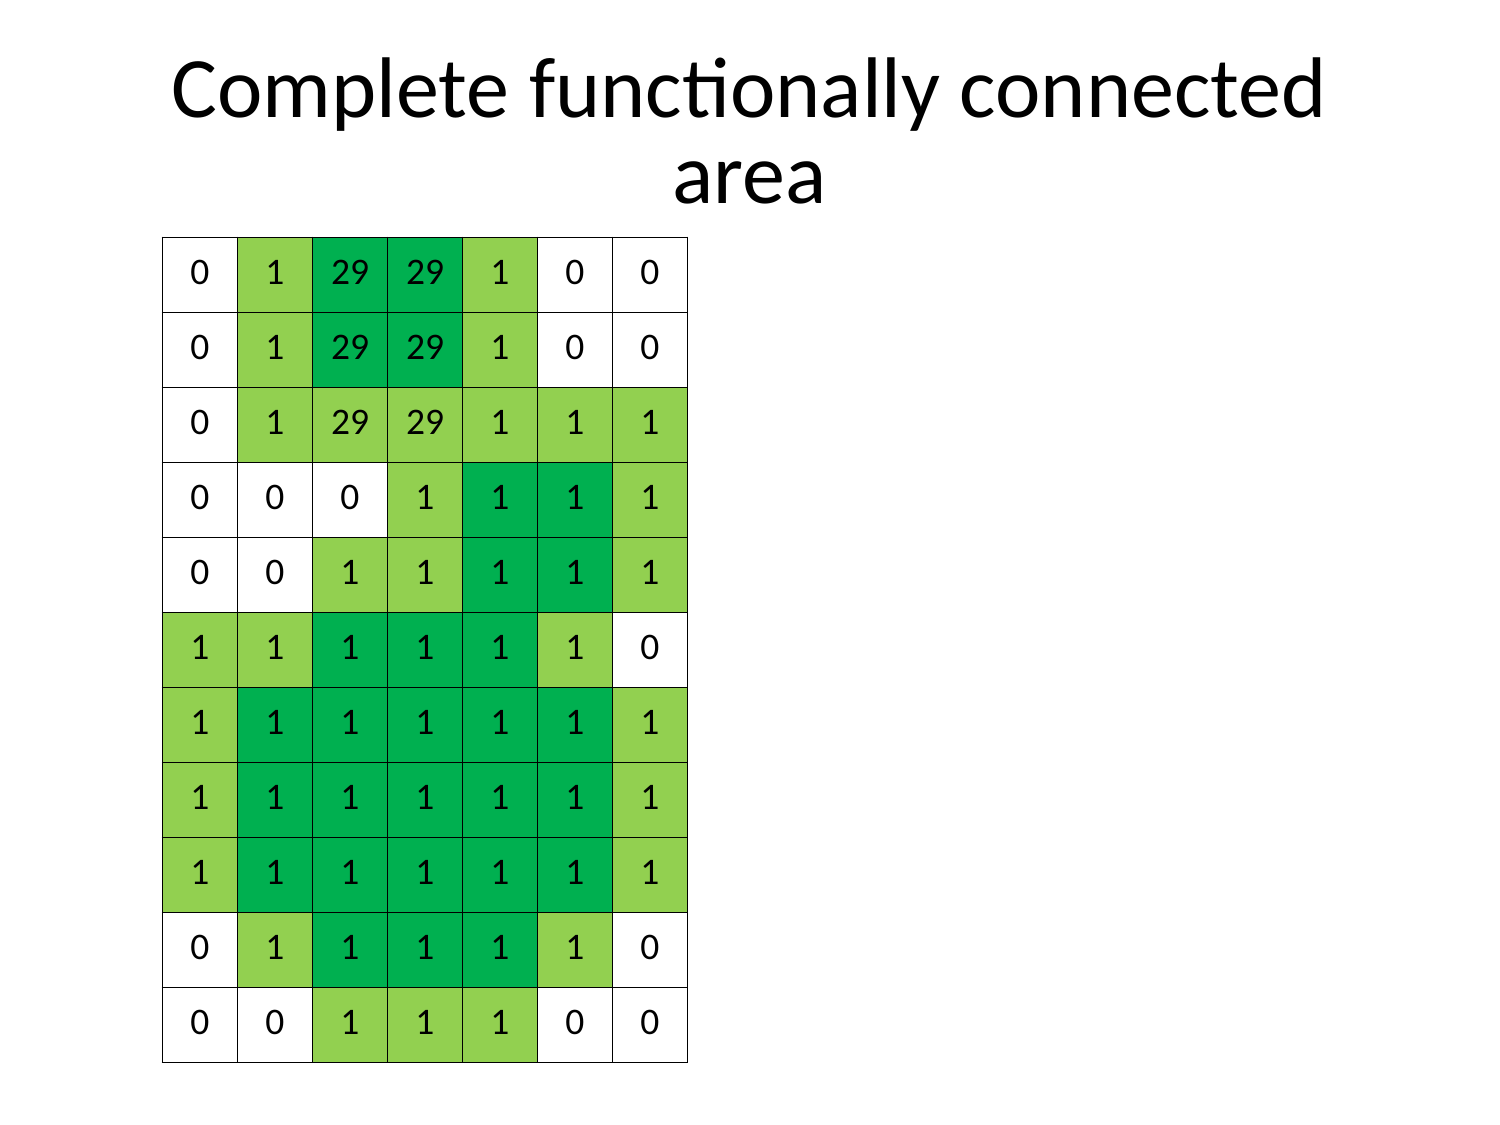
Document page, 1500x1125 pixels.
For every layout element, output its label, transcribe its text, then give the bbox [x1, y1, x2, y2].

table_cell 0 [163, 463, 237, 537]
table_cell 1 [238, 613, 312, 687]
text_box Complete functionally connected area [74, 45, 1425, 233]
table_cell 1 [538, 388, 612, 462]
table_header 0 [163, 238, 237, 312]
table_cell 1 [388, 913, 462, 987]
table_cell 0 [238, 988, 312, 1062]
table_cell 1 [538, 763, 612, 837]
table_header 0 [613, 238, 687, 312]
table_cell 1 [538, 838, 612, 912]
table_cell 1 [538, 913, 612, 987]
table_cell 1 [463, 688, 537, 762]
table_cell 1 [613, 688, 687, 762]
table_cell 29 [388, 313, 462, 387]
table_header 1 [238, 238, 312, 312]
table_cell 1 [613, 538, 687, 612]
table_cell 0 [613, 313, 687, 387]
table_cell 1 [238, 688, 312, 762]
table_cell 1 [388, 538, 462, 612]
table_cell 1 [538, 613, 612, 687]
table_cell 1 [313, 538, 387, 612]
table_cell 1 [238, 913, 312, 987]
table_cell 29 [313, 388, 387, 462]
table_header 29 [388, 238, 462, 312]
table_cell 1 [313, 613, 387, 687]
table_cell 1 [538, 463, 612, 537]
table_cell 1 [313, 988, 387, 1062]
table_cell 1 [313, 838, 387, 912]
table_cell 1 [613, 388, 687, 462]
table_cell 1 [163, 688, 237, 762]
table_cell 0 [163, 913, 237, 987]
table_cell 1 [163, 838, 237, 912]
table_cell 0 [163, 538, 237, 612]
table_cell 1 [388, 463, 462, 537]
table_cell 1 [388, 838, 462, 912]
table_header 0 [538, 238, 612, 312]
table_cell 1 [463, 313, 537, 387]
table_cell 0 [163, 313, 237, 387]
table_cell 0 [163, 988, 237, 1062]
table_cell 0 [538, 988, 612, 1062]
table_cell 1 [463, 838, 537, 912]
table_cell 1 [538, 688, 612, 762]
table_cell 1 [313, 763, 387, 837]
table_cell 1 [613, 463, 687, 537]
table_cell 0 [313, 463, 387, 537]
table_cell 1 [613, 838, 687, 912]
table_cell 1 [388, 763, 462, 837]
table_header 1 [463, 238, 537, 312]
table_cell 1 [313, 688, 387, 762]
table_cell 1 [238, 313, 312, 387]
table_cell 1 [463, 763, 537, 837]
table_cell 29 [388, 388, 462, 462]
table_cell 1 [313, 913, 387, 987]
table_cell 1 [388, 988, 462, 1062]
table_cell 0 [163, 388, 237, 462]
table_header 29 [313, 238, 387, 312]
table_cell 29 [313, 313, 387, 387]
table_cell 1 [538, 538, 612, 612]
table_cell 0 [613, 988, 687, 1062]
table_cell 1 [463, 913, 537, 987]
table_cell 1 [238, 388, 312, 462]
table_cell 1 [388, 613, 462, 687]
table_cell 1 [163, 763, 237, 837]
table_cell 0 [238, 463, 312, 537]
table_cell 1 [238, 763, 312, 837]
table_cell 1 [463, 463, 537, 537]
table_cell 1 [613, 763, 687, 837]
table_cell 0 [538, 313, 612, 387]
table_cell 1 [388, 688, 462, 762]
table_cell 1 [463, 988, 537, 1062]
table_cell 1 [163, 613, 237, 687]
table_cell 1 [463, 538, 537, 612]
table_cell 1 [463, 613, 537, 687]
table_cell 1 [238, 838, 312, 912]
table_cell 0 [238, 538, 312, 612]
table_cell 0 [613, 913, 687, 987]
table_cell 0 [613, 613, 687, 687]
table_cell 1 [463, 388, 537, 462]
